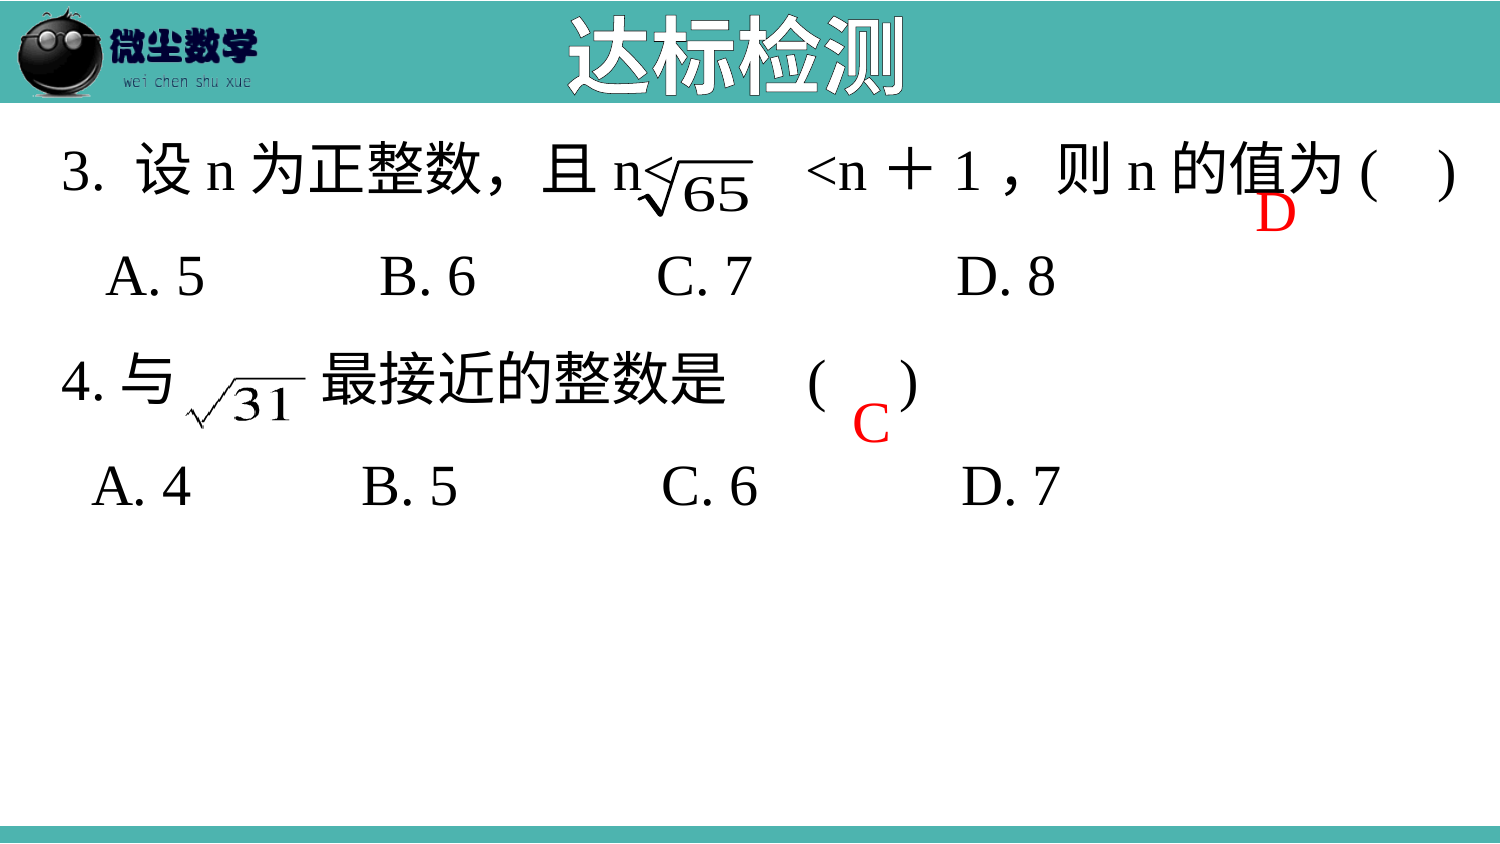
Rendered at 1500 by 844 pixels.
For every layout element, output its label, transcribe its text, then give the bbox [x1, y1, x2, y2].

picture [178, 374, 308, 429]
text_box 3. 设n为正整数，且n< <n＋1，则n的值为( ) A. 5 B. 6 C. 7 D. 8 4.与 最接近的整数是 ( ) A. 4 B. 5 C. 6 D. 7 [47, 20, 1494, 525]
text_box C [838, 341, 921, 462]
text_box D [1241, 130, 1324, 251]
picture [0, 1, 1500, 843]
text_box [625, 150, 764, 229]
text_box 达标检测 [554, 0, 920, 111]
